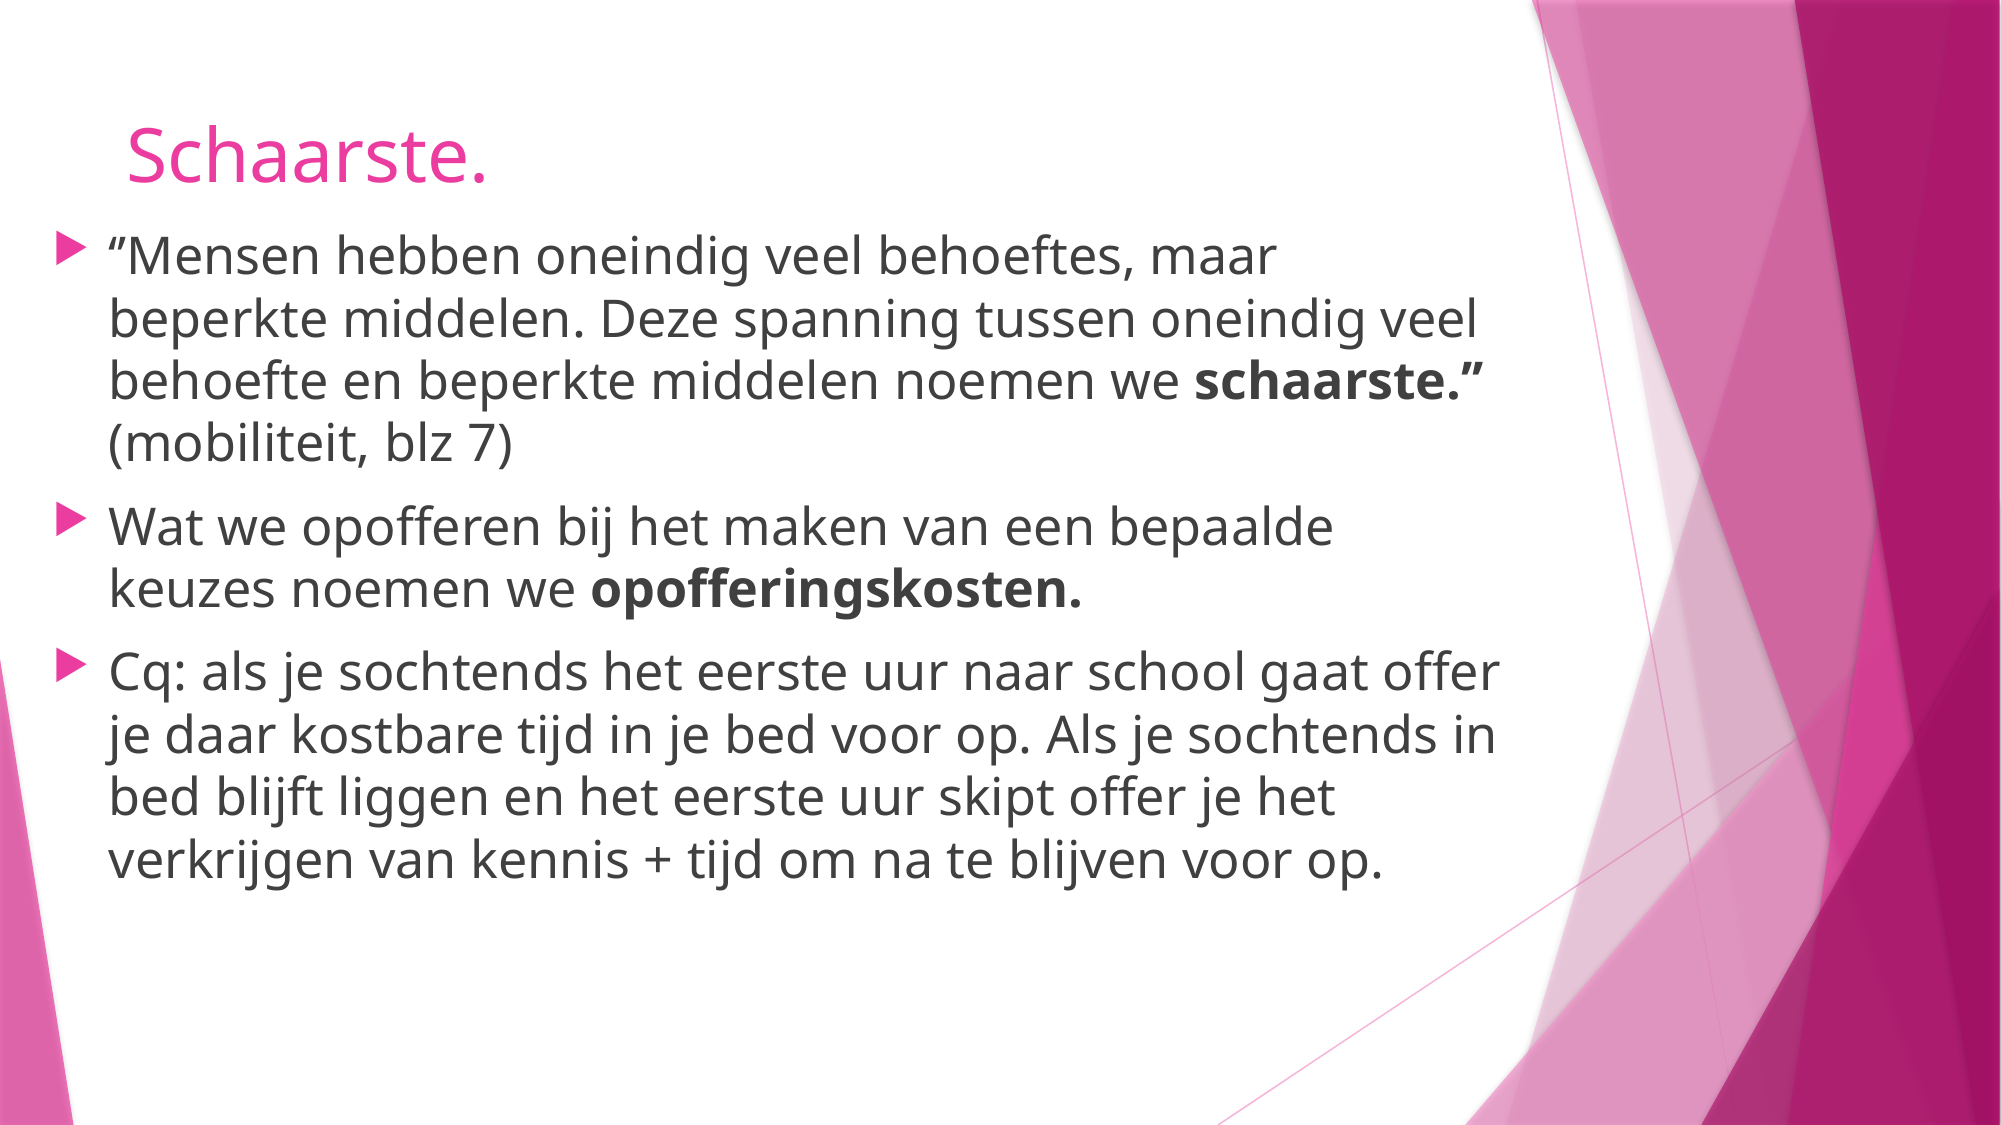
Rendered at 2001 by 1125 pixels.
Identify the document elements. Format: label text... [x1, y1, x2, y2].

list ‘’Mensen hebben oneindig veel behoeftes, maar beperkte middelen. Deze spanning tussen oneindig veel behoefte en beperkte middelen noemen we schaarste.’’ (mobiliteit, blz 7) Wat we opofferen bij het maken van een bepaalde keuzes noemen we opofferingskosten. Cq: als je sochtends het eerste uur naar school gaat offer je daar kostbare tijd in je bed voor op. Als je sochtends in bed blijft liggen en het eerste uur skipt offer je het verkrijgen van kennis + tijd om na te blijven voor op. [37, 215, 1522, 992]
title Schaarste. [111, 99, 1522, 215]
